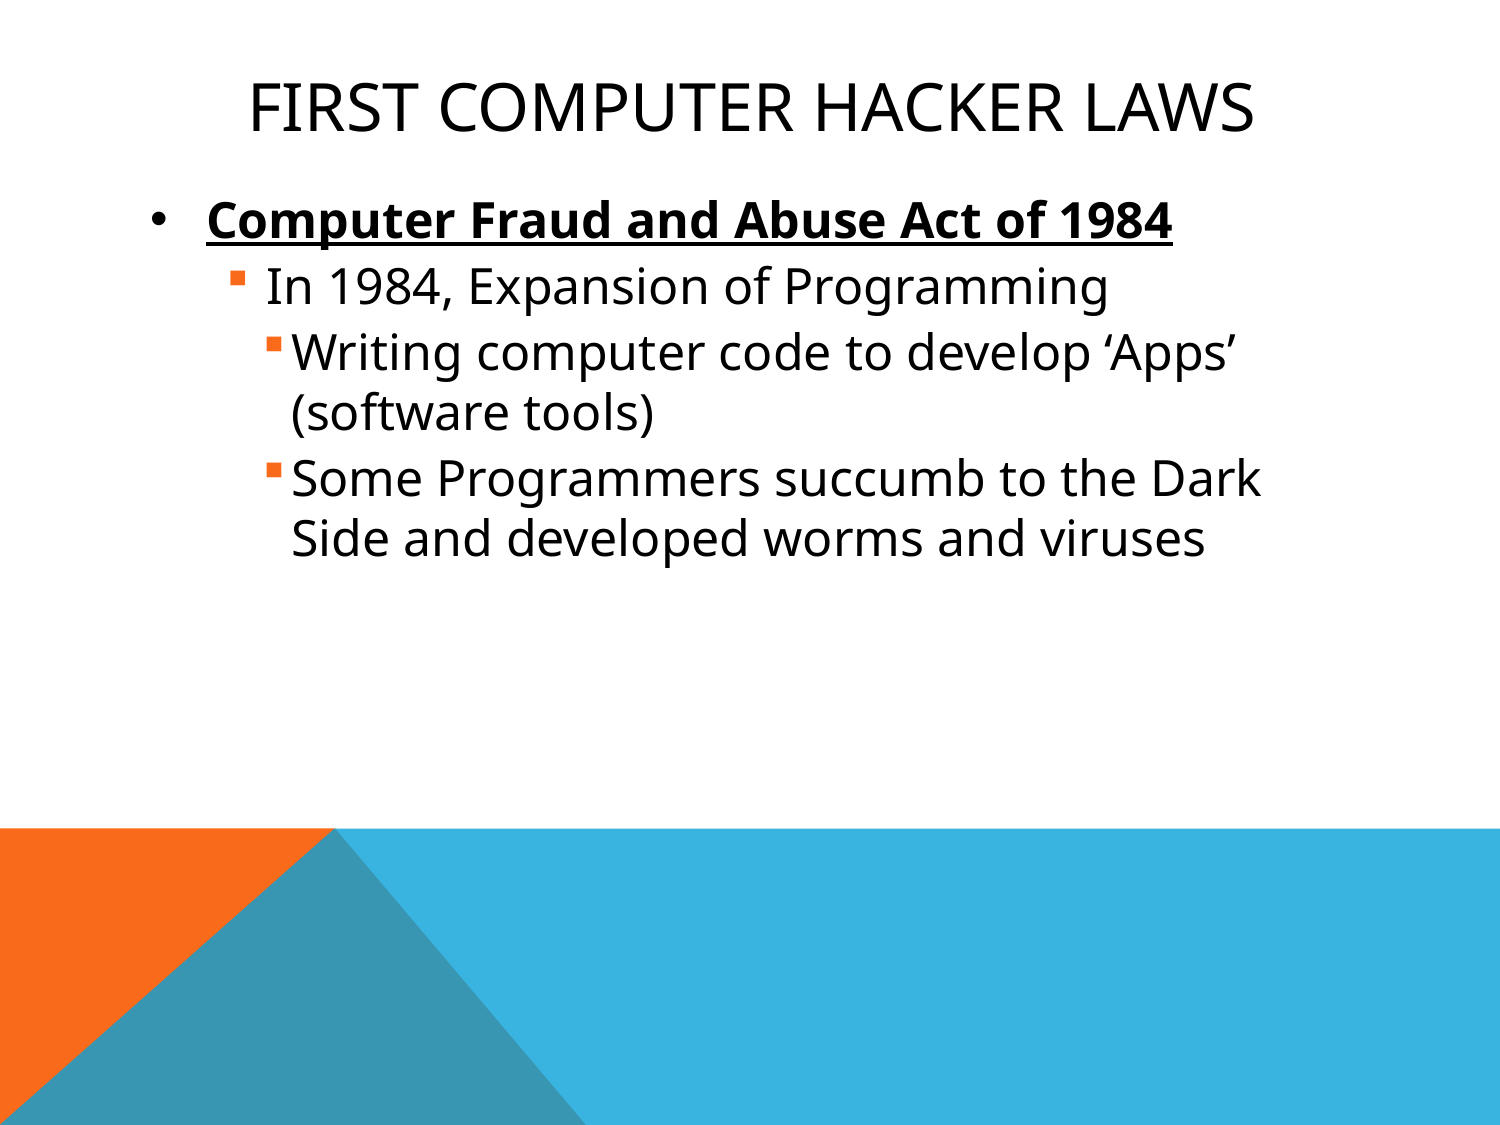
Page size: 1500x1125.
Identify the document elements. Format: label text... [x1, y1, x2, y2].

title First Computer Hacker Laws [135, 60, 1369, 150]
list Computer Fraud and Abuse Act of 1984 In 1984, Expansion of Programming Writing computer code to develop ‘Apps’ (software tools) Some Programmers succumb to the Dark Side and developed worms and viruses [135, 180, 1369, 768]
